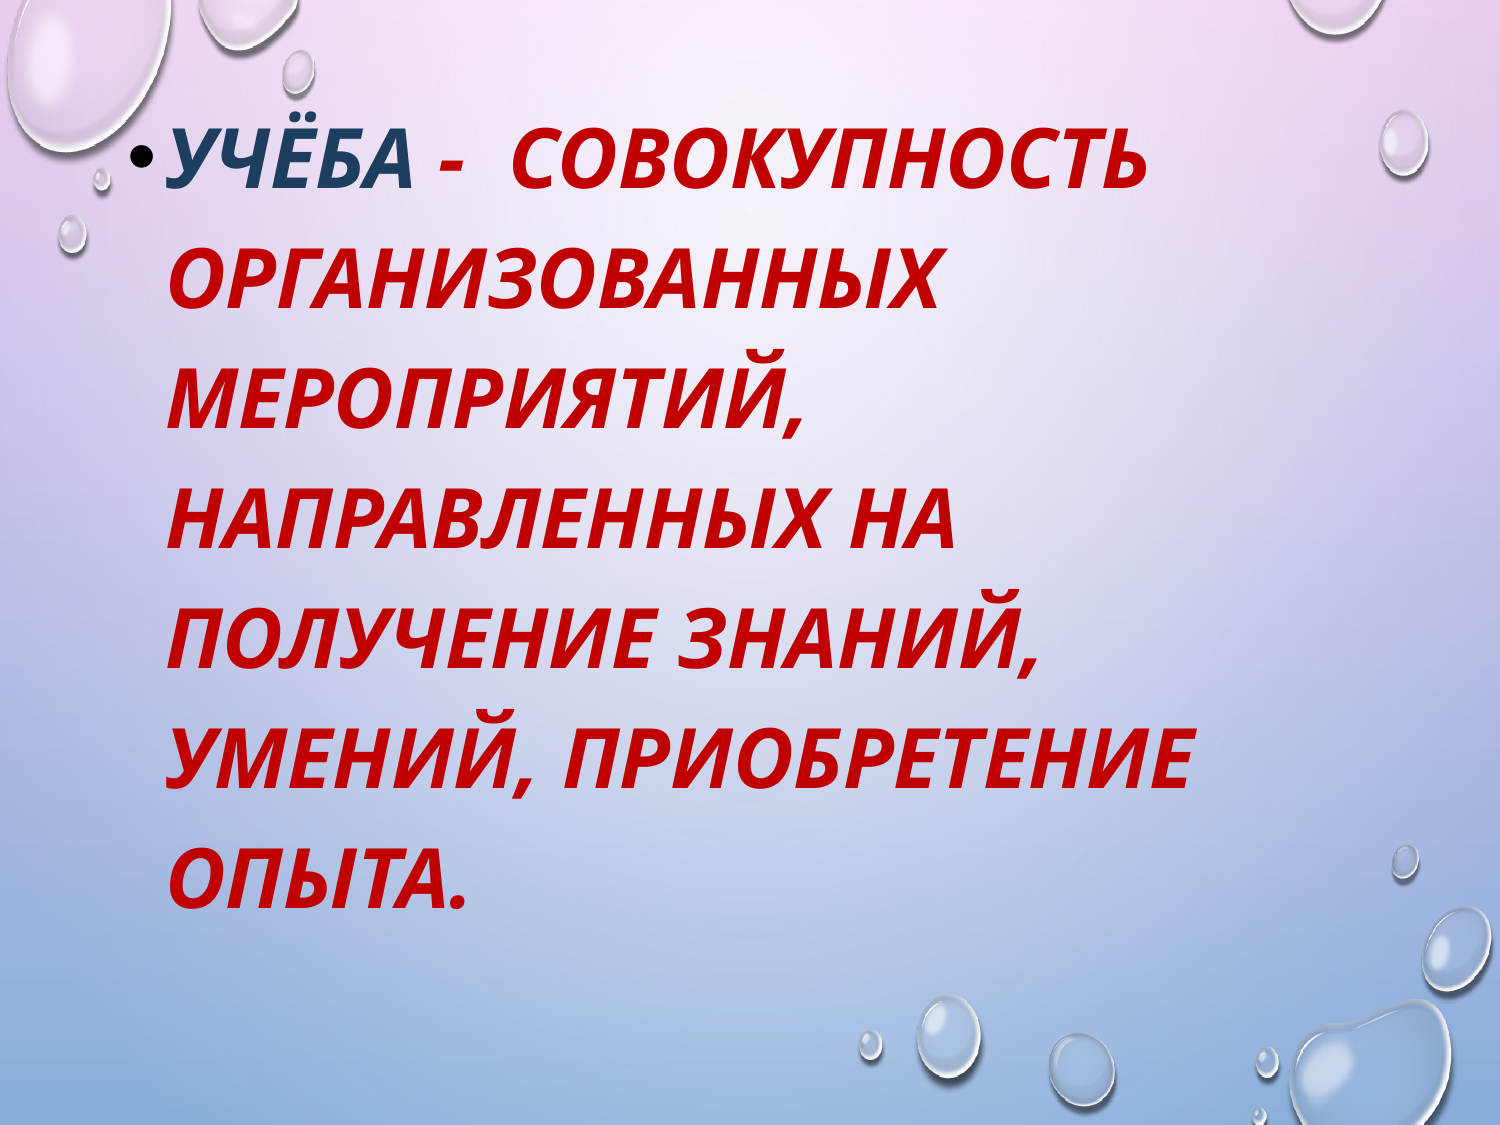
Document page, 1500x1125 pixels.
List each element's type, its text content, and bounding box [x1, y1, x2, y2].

picture [0, 0, 1500, 1125]
list Учёба - совокупность организованных мероприятий, направленных на получение знаний, умений, приобретение опыта. [112, 78, 1388, 950]
